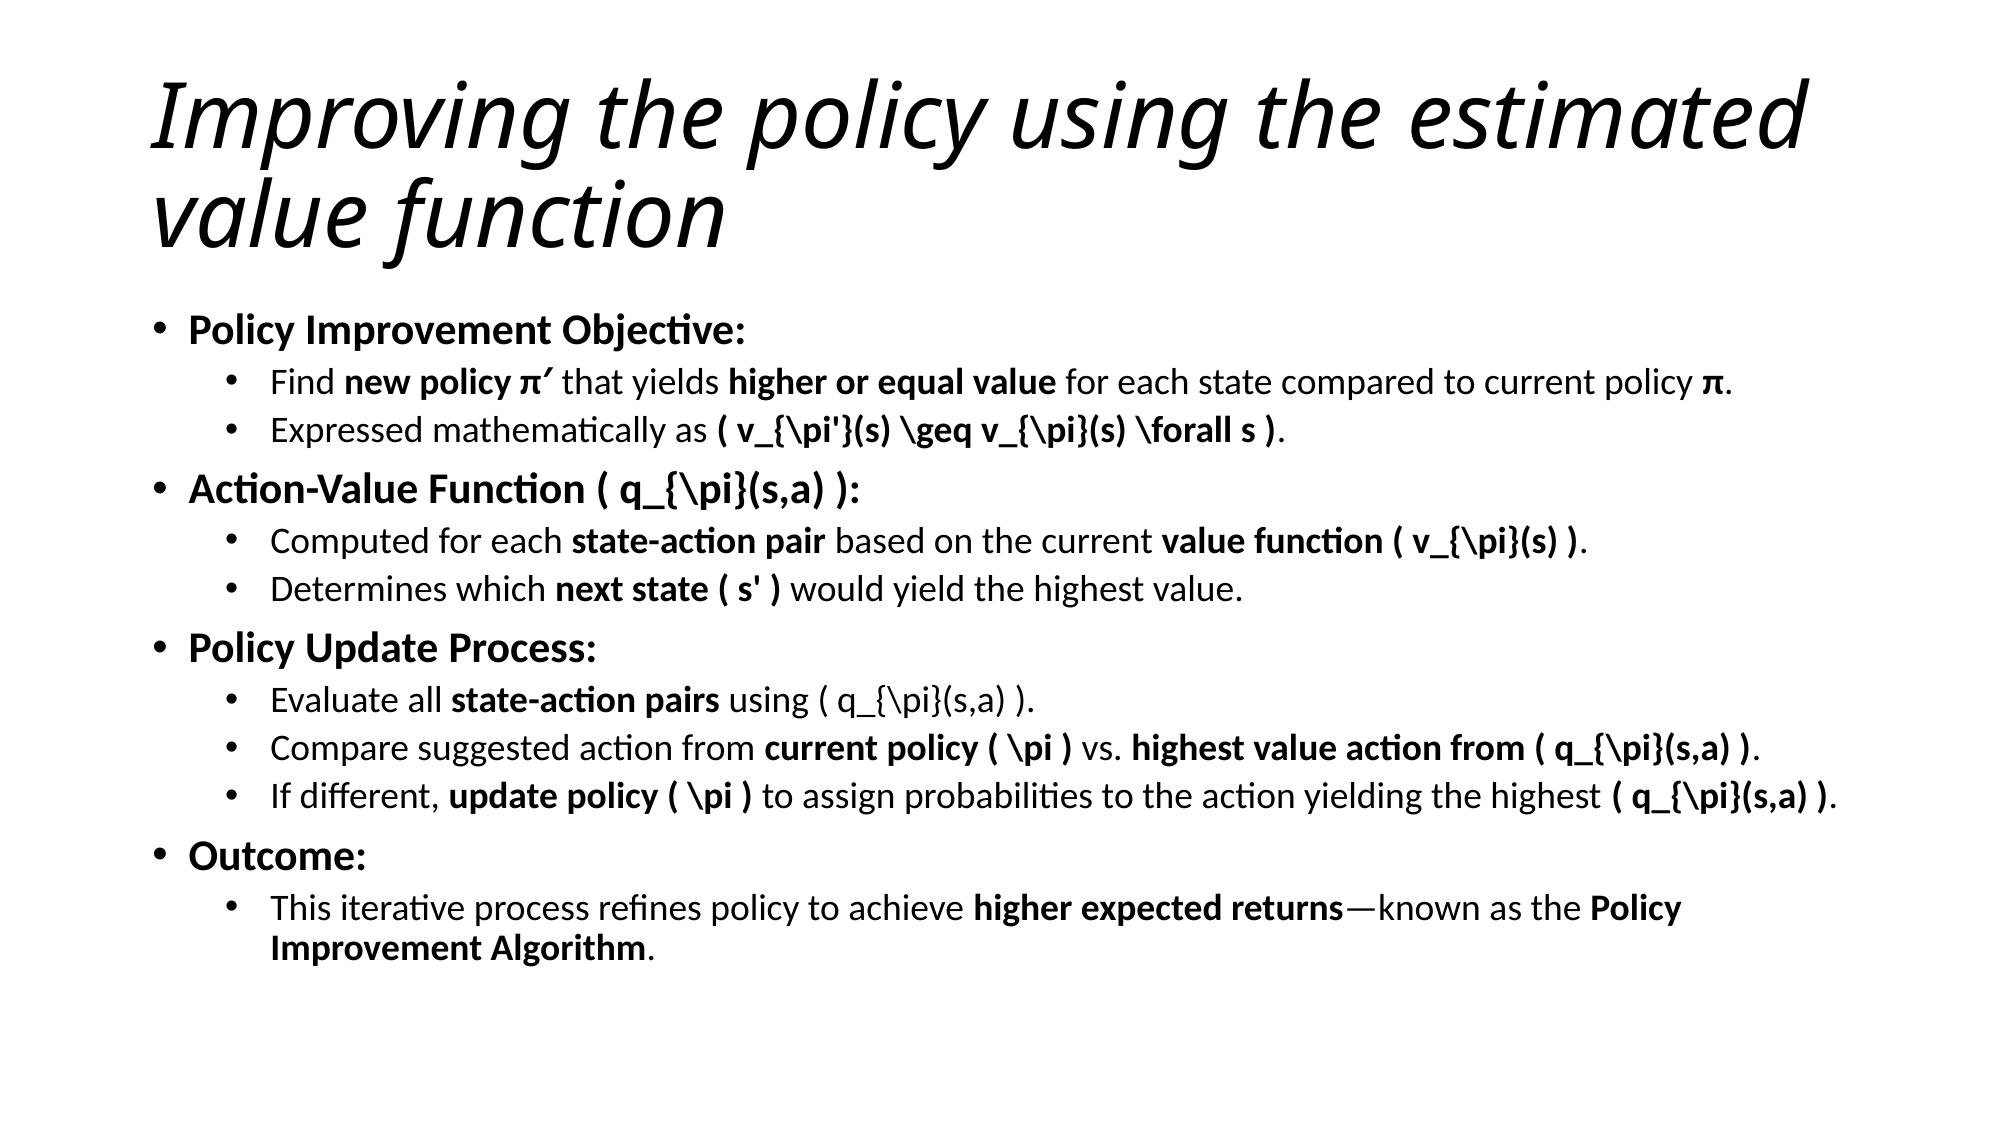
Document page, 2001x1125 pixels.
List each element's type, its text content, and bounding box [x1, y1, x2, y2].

title Improving the policy using the estimated value function [137, 59, 1863, 278]
list Policy Improvement Objective: Find new policy π′ that yields higher or equal value for each state compared to current policy π. Expressed mathematically as ( v_{\pi'}(s) \geq v_{\pi}(s) \forall s ). Action-Value Function ( q_{\pi}(s,a) ): Computed for each state-action pair based on the current value function ( v_{\pi}(s) ). Determines which next state ( s' ) would yield the highest value. Policy Update Process: Evaluate all state-action pairs using ( q_{\pi}(s,a) ). Compare suggested action from current policy ( \pi ) vs. highest value action from ( q_{\pi}(s,a) ). If different, update policy ( \pi ) to assign probabilities to the action yielding the highest ( q_{\pi}(s,a) ). Outcome: This iterative process refines policy to achieve higher expected returns—known as the Policy Improvement Algorithm. [137, 299, 1863, 1014]
